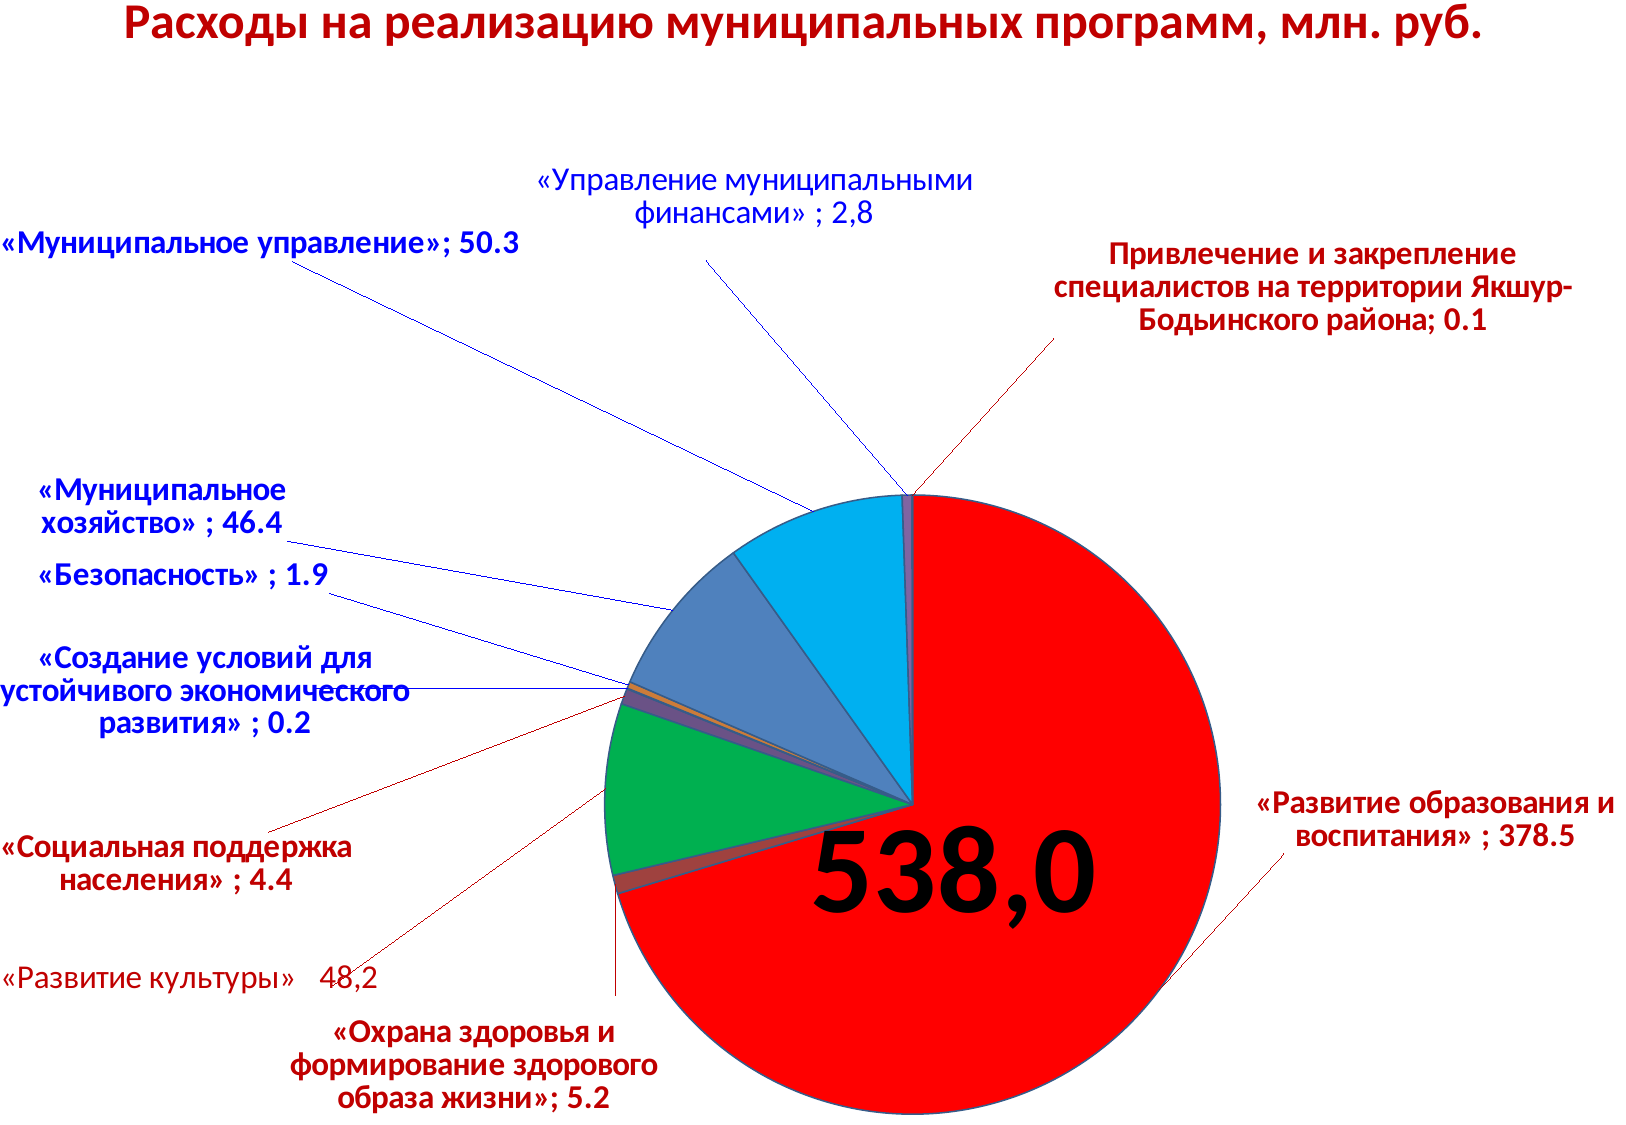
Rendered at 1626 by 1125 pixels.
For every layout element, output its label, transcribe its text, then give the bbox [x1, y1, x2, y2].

chart [0, 57, 1625, 1121]
title Расходы на реализацию муниципальных программ, млн. руб. [37, 0, 1582, 50]
